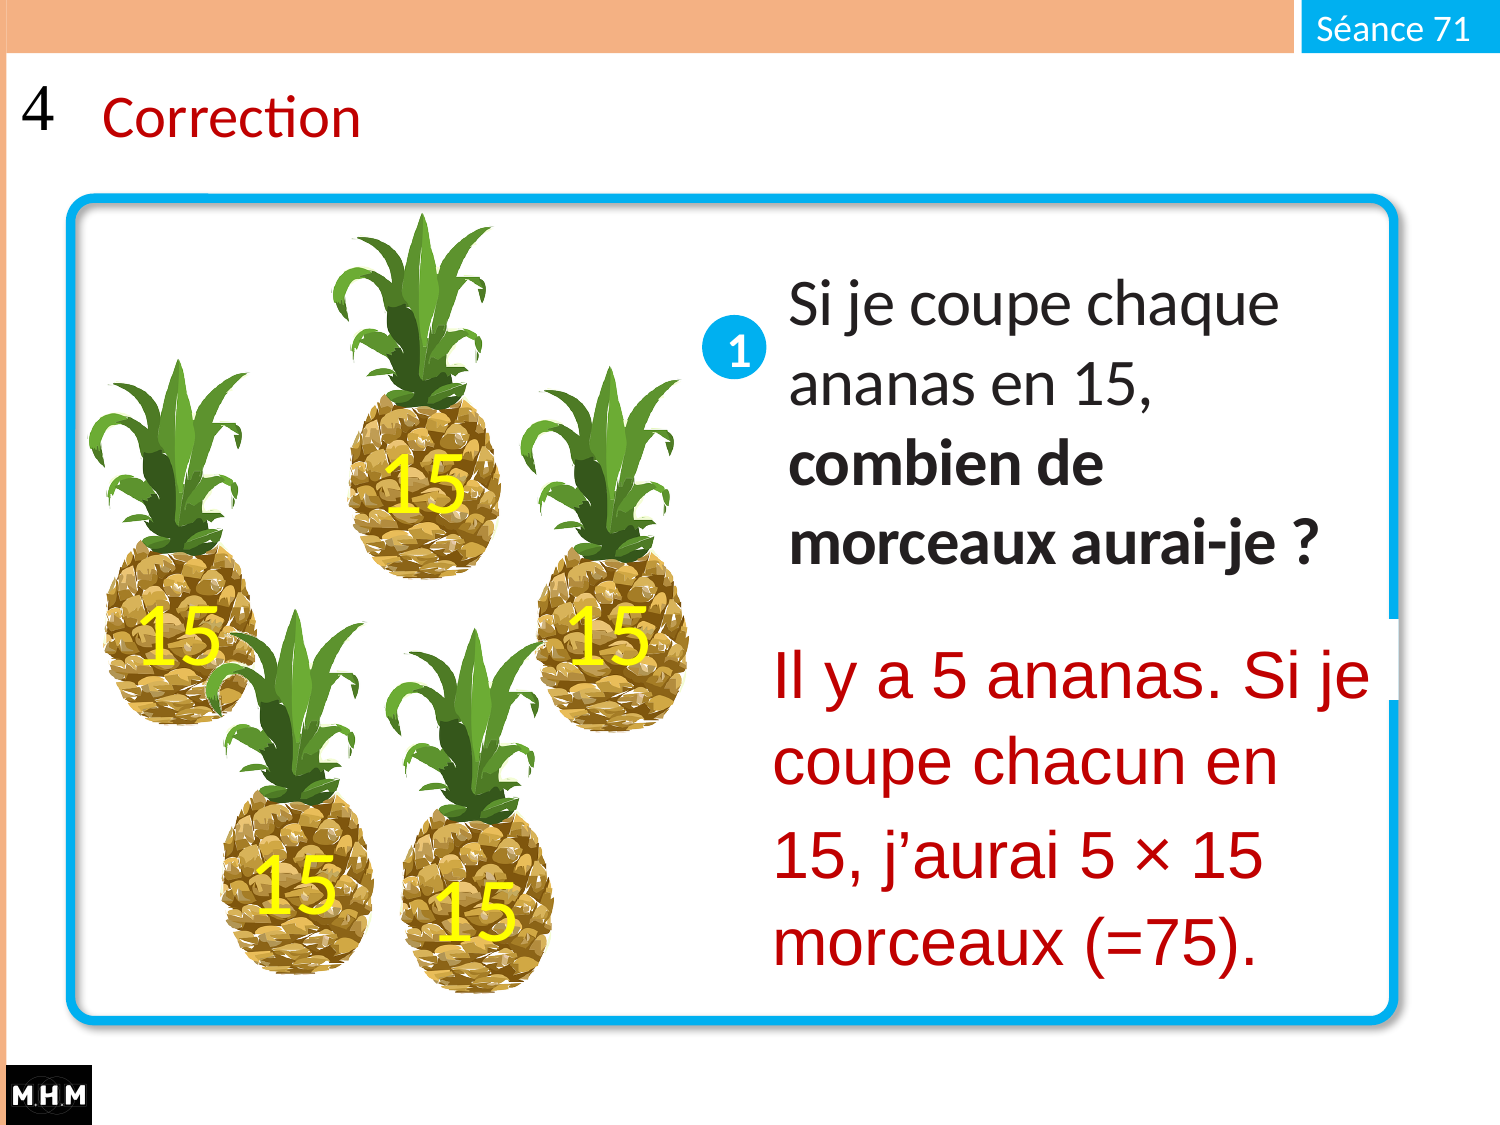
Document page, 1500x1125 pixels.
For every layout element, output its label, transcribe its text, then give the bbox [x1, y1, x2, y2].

picture [383, 361, 692, 996]
text_box Si je coupe chaque ananas en 15, combien de morceaux aurai-je ? [773, 700, 1377, 861]
picture [330, 208, 504, 581]
title Correction [87, 32, 1382, 158]
picture [6, 1065, 92, 1125]
text_box Si je coupe chaque ananas en 15, combien de morceaux aurai-je ? [773, 251, 1377, 619]
text_box Il y a 5 ananas. Si je coupe chacun en 15, j’aurai 5 × 15 morceaux (=75). [757, 619, 1399, 700]
text_box 1 [700, 312, 769, 382]
text_box [68, 196, 1396, 1023]
picture [87, 354, 378, 977]
